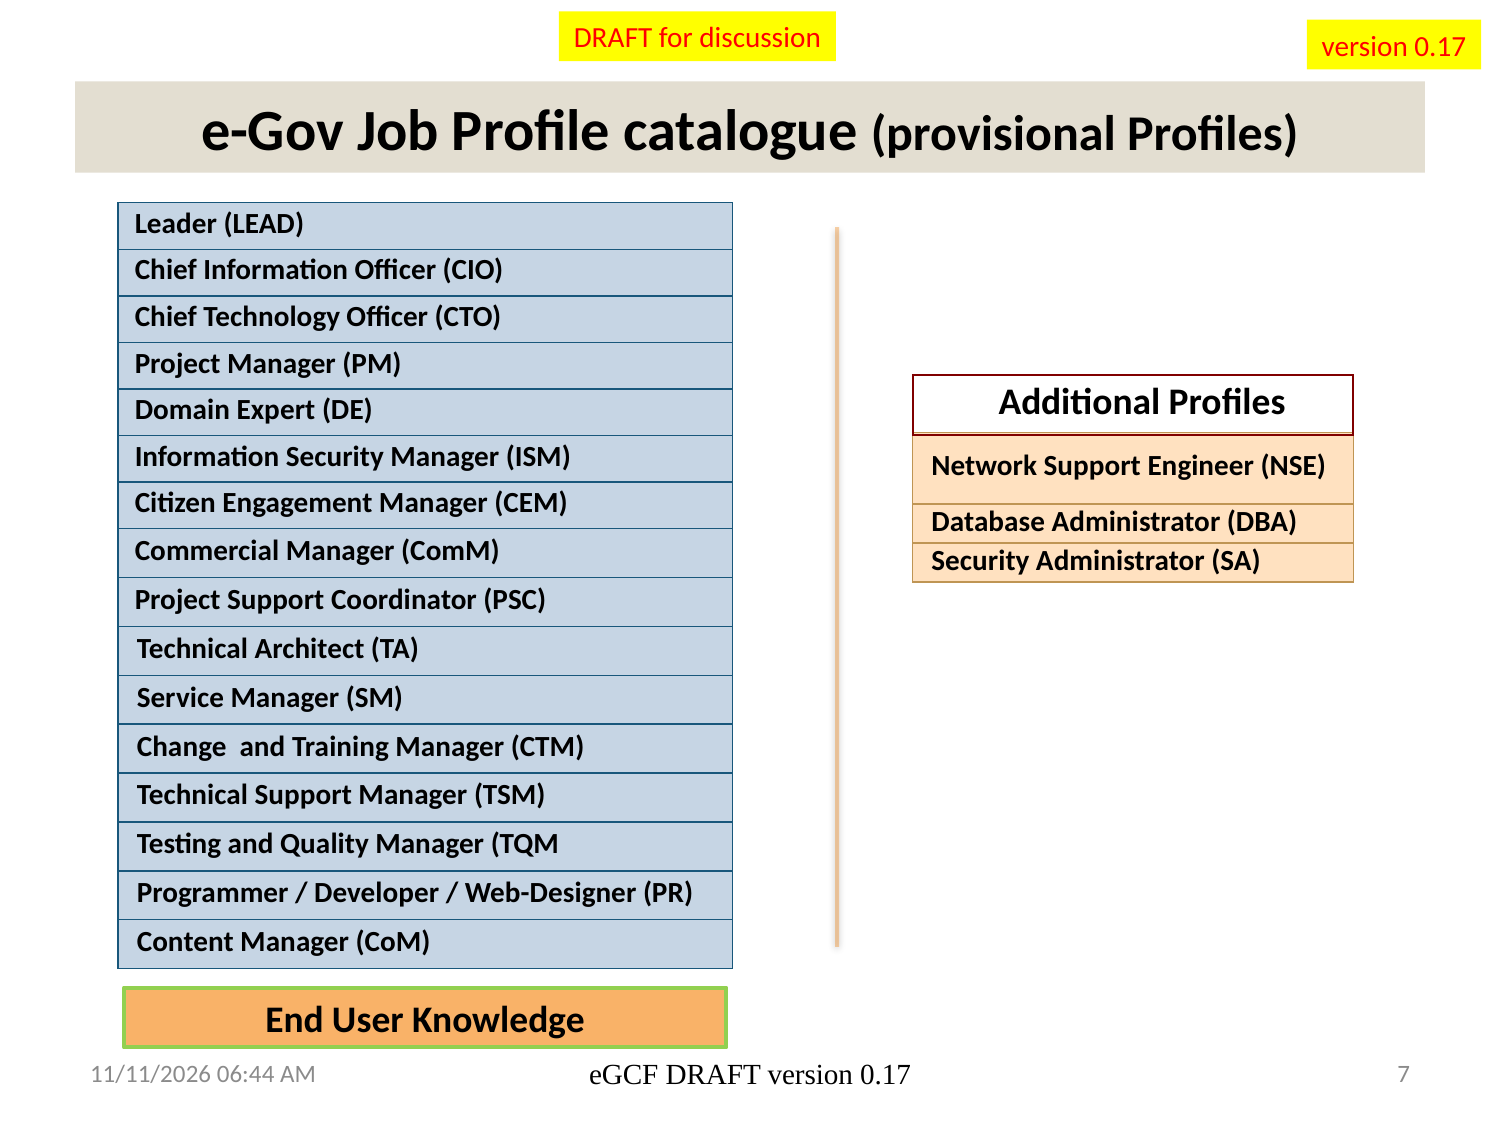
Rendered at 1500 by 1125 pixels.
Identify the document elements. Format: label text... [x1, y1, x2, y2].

slide_number 7 [1074, 1042, 1425, 1103]
table_cell Chief Technology Officer (CTO) [119, 297, 732, 342]
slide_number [75, 1042, 425, 1103]
table_cell Security Administrator (SA) [913, 544, 1353, 581]
table_cell Commercial Manager (ComM) [119, 529, 732, 577]
table_cell Programmer / Developer / Web-Designer (PR) [119, 872, 732, 919]
table_cell Project Support Coordinator (PSC) [119, 578, 732, 626]
table_cell Database Administrator (DBA) [913, 505, 1353, 542]
table_cell Domain Expert (DE) [119, 390, 732, 435]
footer eGCF DRAFT version 0.17 [512, 1042, 988, 1103]
table_cell Information Security Manager (ISM) [119, 436, 732, 481]
title e-Gov Job Profile catalogue (provisional Profiles) [75, 81, 1425, 173]
table_cell Project Manager (PM) [119, 343, 732, 388]
table_header Additional Profiles [914, 376, 1352, 434]
table_cell Testing and Quality Manager (TQM [119, 823, 732, 870]
text_box version 0.17 [1306, 19, 1482, 70]
table_cell Change and Training Manager (CTM) [119, 725, 732, 772]
table_cell Content Manager (CoM) [119, 920, 732, 968]
table_cell Citizen Engagement Manager (CEM) [119, 483, 732, 528]
text_box End User Knowledge [122, 986, 728, 1049]
table_cell Technical Support Manager (TSM) [119, 774, 732, 821]
table_header Leader (LEAD) [119, 203, 732, 249]
table_cell Chief Information Officer (CIO) [119, 250, 732, 295]
table_cell Service Manager (SM) [119, 676, 732, 723]
table_cell Technical Architect (TA) [119, 627, 732, 675]
text_box DRAFT for discussion [558, 11, 836, 62]
table_header Network Support Engineer (NSE) [913, 436, 1353, 503]
